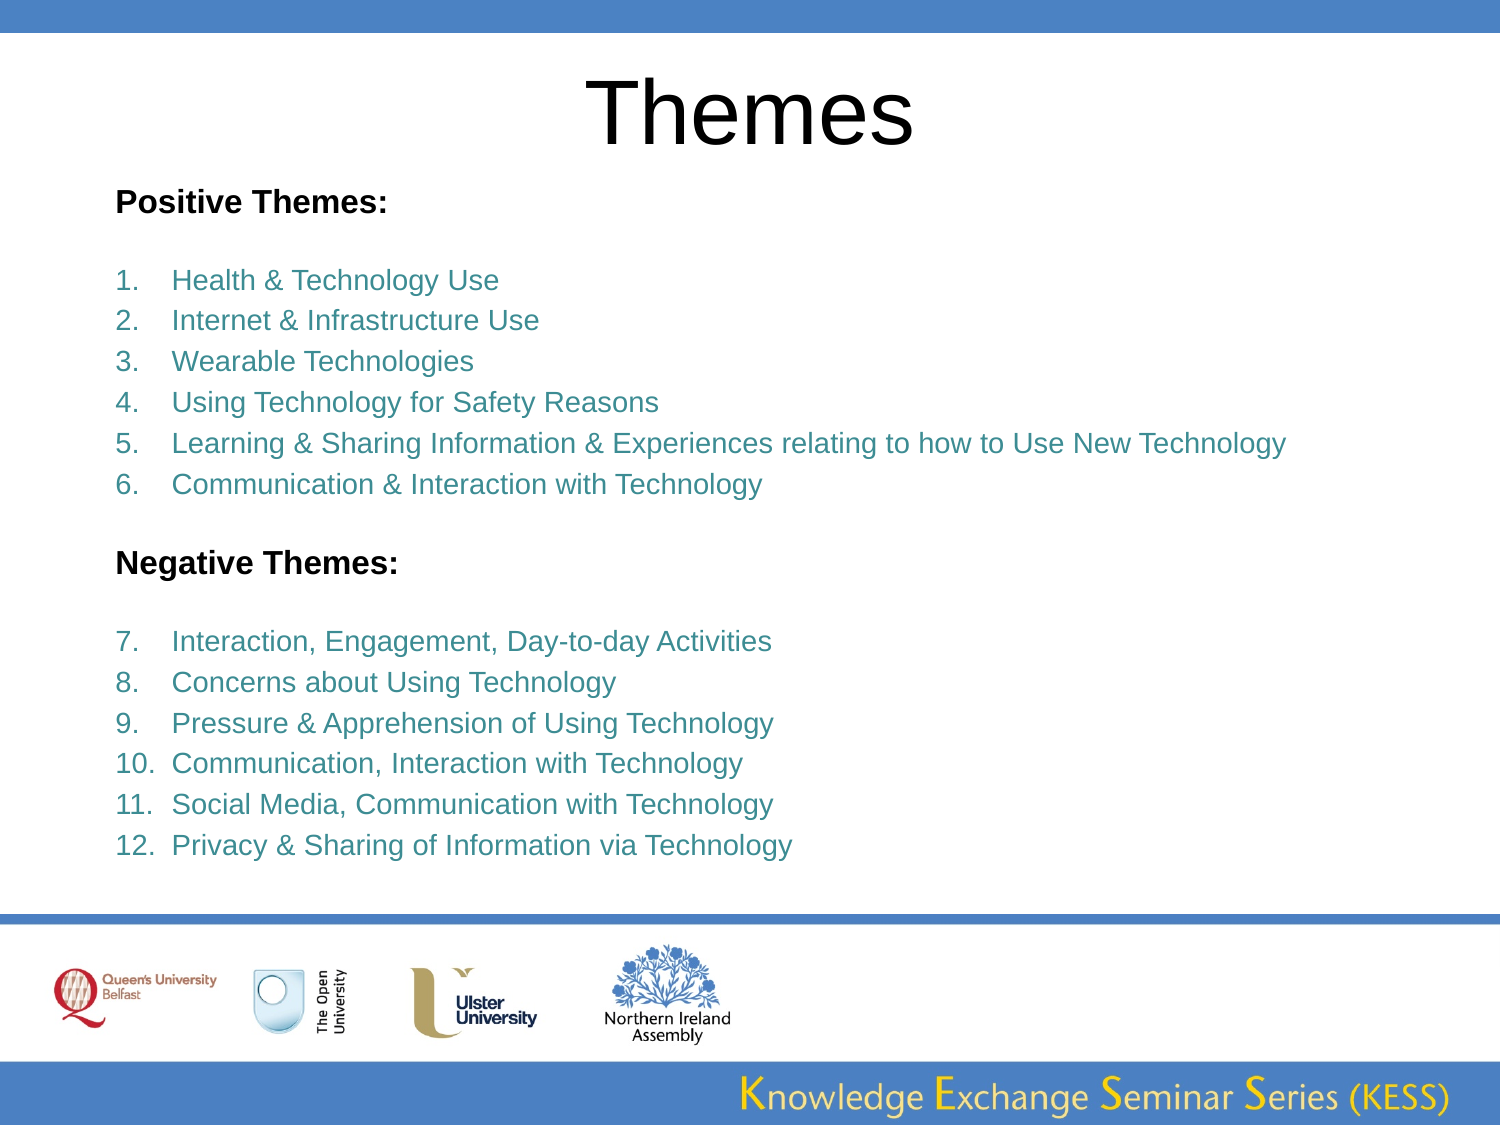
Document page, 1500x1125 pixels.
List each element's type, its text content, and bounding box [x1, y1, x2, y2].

picture [0, 914, 1500, 1125]
picture [0, 0, 1500, 33]
title Themes [75, 45, 1425, 233]
list Positive Themes: Health & Technology Use Internet & Infrastructure Use Wearable Technologies Using Technology for Safety Reasons Learning & Sharing Information & Experiences relating to how to Use New Technology Communication & Interaction with Technology Negative Themes: Interaction, Engagement, Day-to-day Activities Concerns about Using Technology Pressure & Apprehension of Using Technology Communication, Interaction with Technology Social Media, Communication with Technology Privacy & Sharing of Information via Technology [100, 172, 1425, 894]
